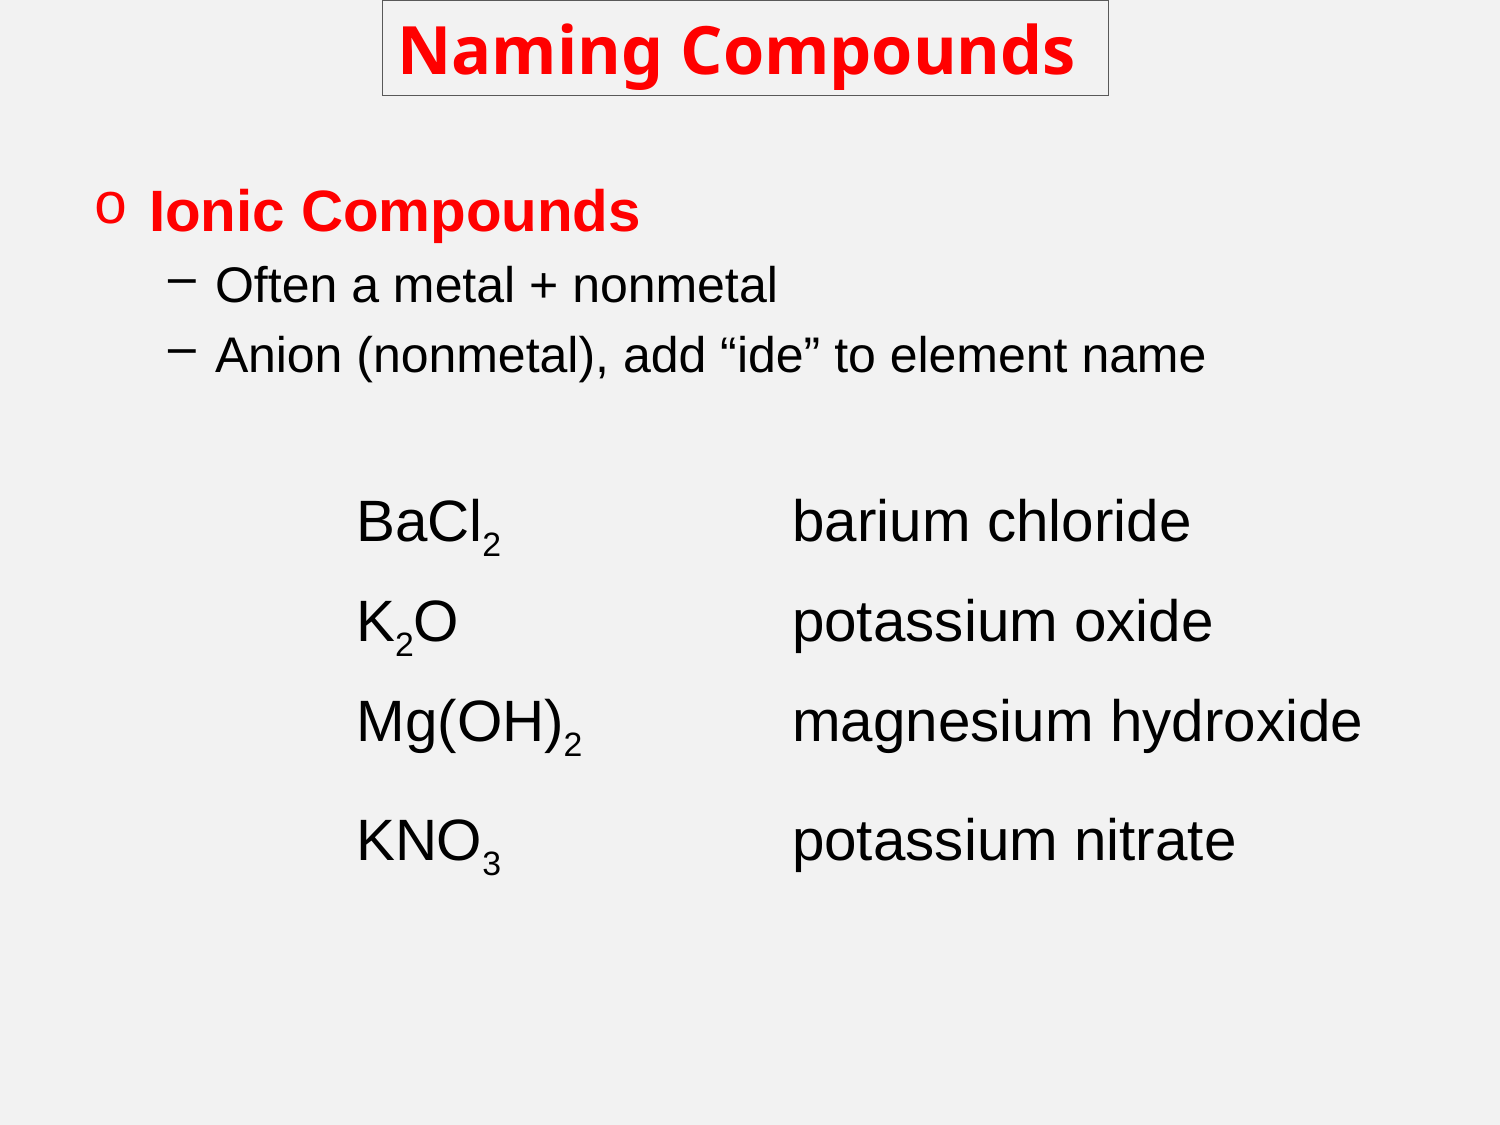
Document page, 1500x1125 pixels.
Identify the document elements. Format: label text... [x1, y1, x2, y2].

text_box potassium oxide [777, 575, 1230, 661]
text_box K2O [341, 576, 474, 671]
text_box BaCl2 [341, 476, 517, 571]
text_box potassium nitrate [777, 794, 1253, 880]
text_box Naming Compounds [382, 0, 1109, 96]
text_box barium chloride [777, 475, 1207, 561]
text_box KNO3 [341, 794, 517, 890]
text_box Mg(OH)2 [341, 676, 598, 771]
text_box Ionic Compounds Often a metal + nonmetal Anion (nonmetal), add “ide” to element name [78, 165, 1354, 428]
text_box magnesium hydroxide [777, 675, 1379, 761]
